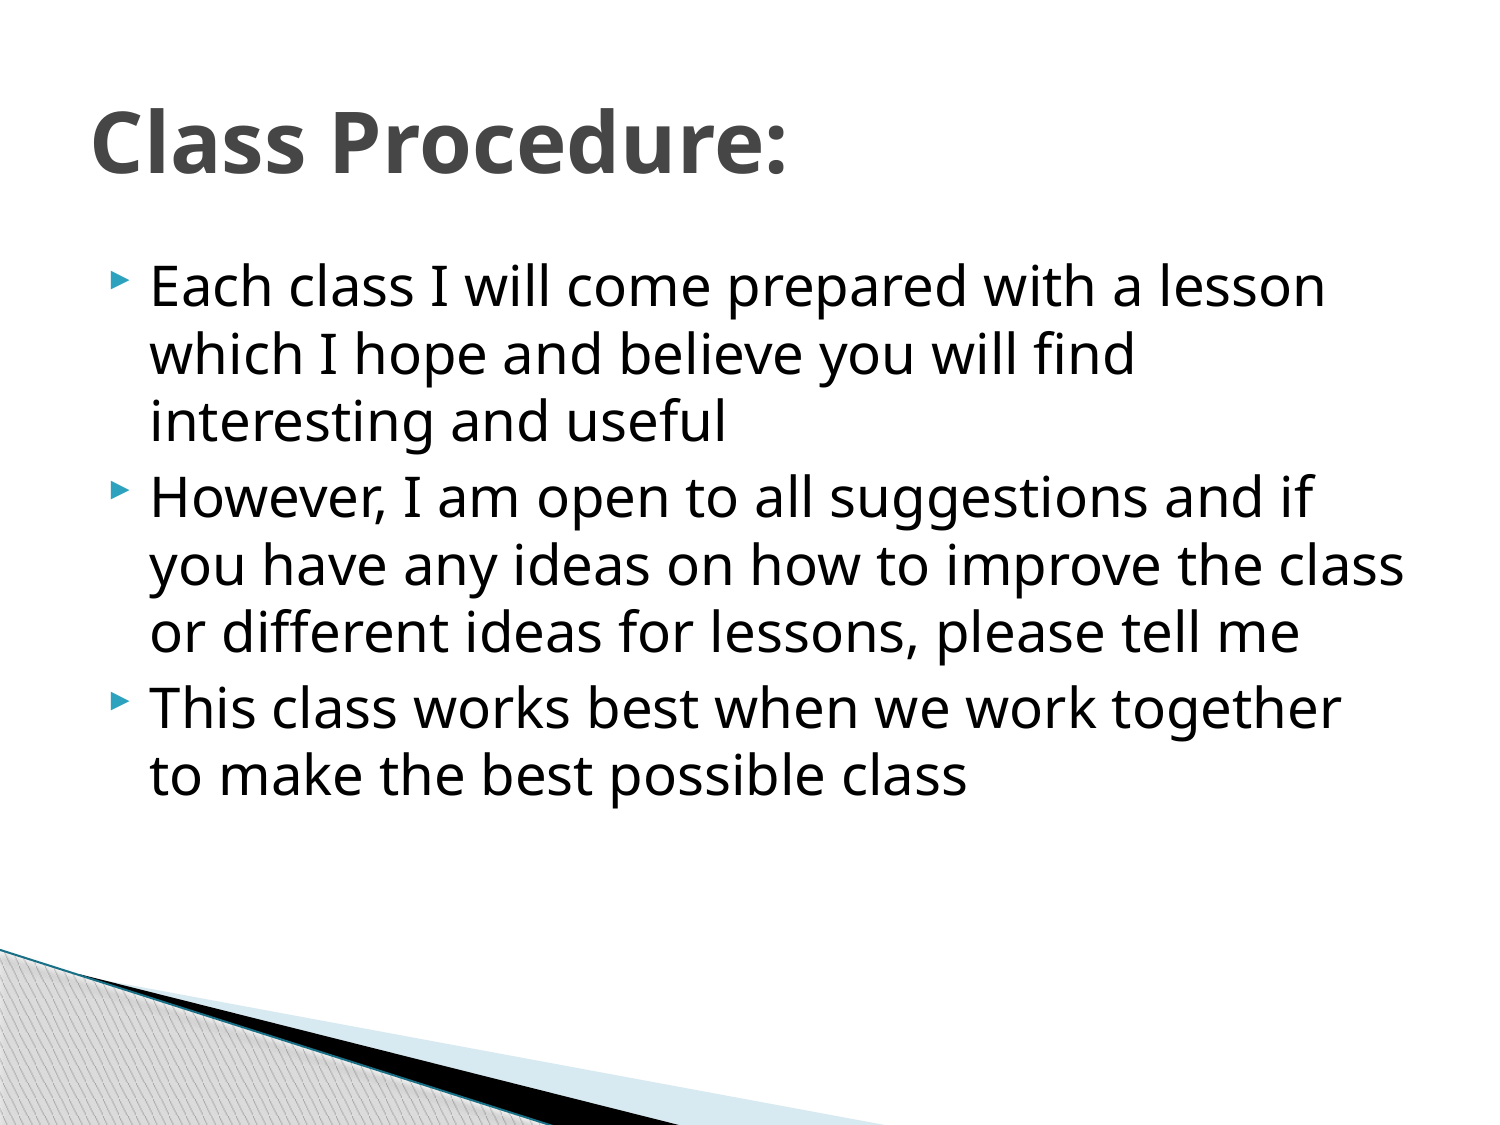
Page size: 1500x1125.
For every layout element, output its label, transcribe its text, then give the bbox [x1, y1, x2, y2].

title Class Procedure: [75, 45, 1425, 233]
list Each class I will come prepared with a lesson which I hope and believe you will find interesting and useful However, I am open to all suggestions and if you have any ideas on how to improve the class or different ideas for lessons, please tell me This class works best when we work together to make the best possible class [75, 243, 1425, 986]
